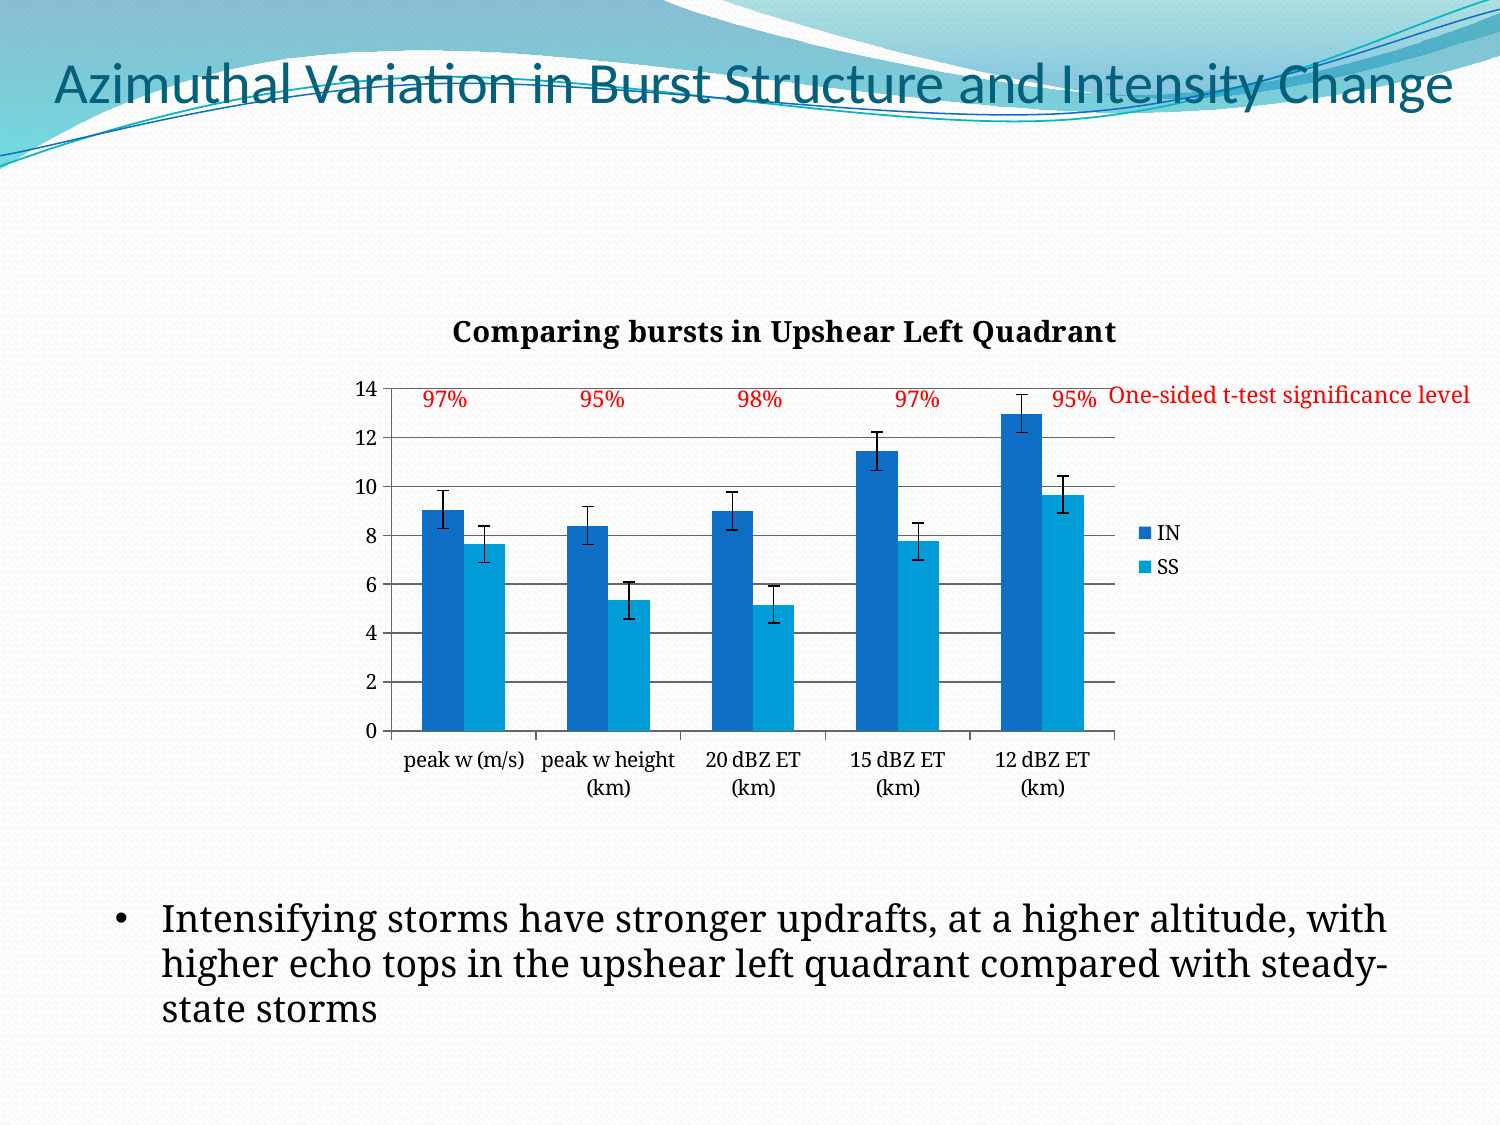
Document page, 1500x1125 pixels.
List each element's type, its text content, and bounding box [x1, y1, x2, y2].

chart [337, 287, 1201, 813]
text_box One-sided t-test significance level [1207, 373, 1486, 416]
text_box Azimuthal Variation in Burst Structure and Intensity Change [0, 37, 1500, 225]
text_box Intensifying storms have stronger updrafts, at a higher altitude, with higher echo tops in the upshear left quadrant compared with steady-state storms [99, 887, 1425, 1038]
